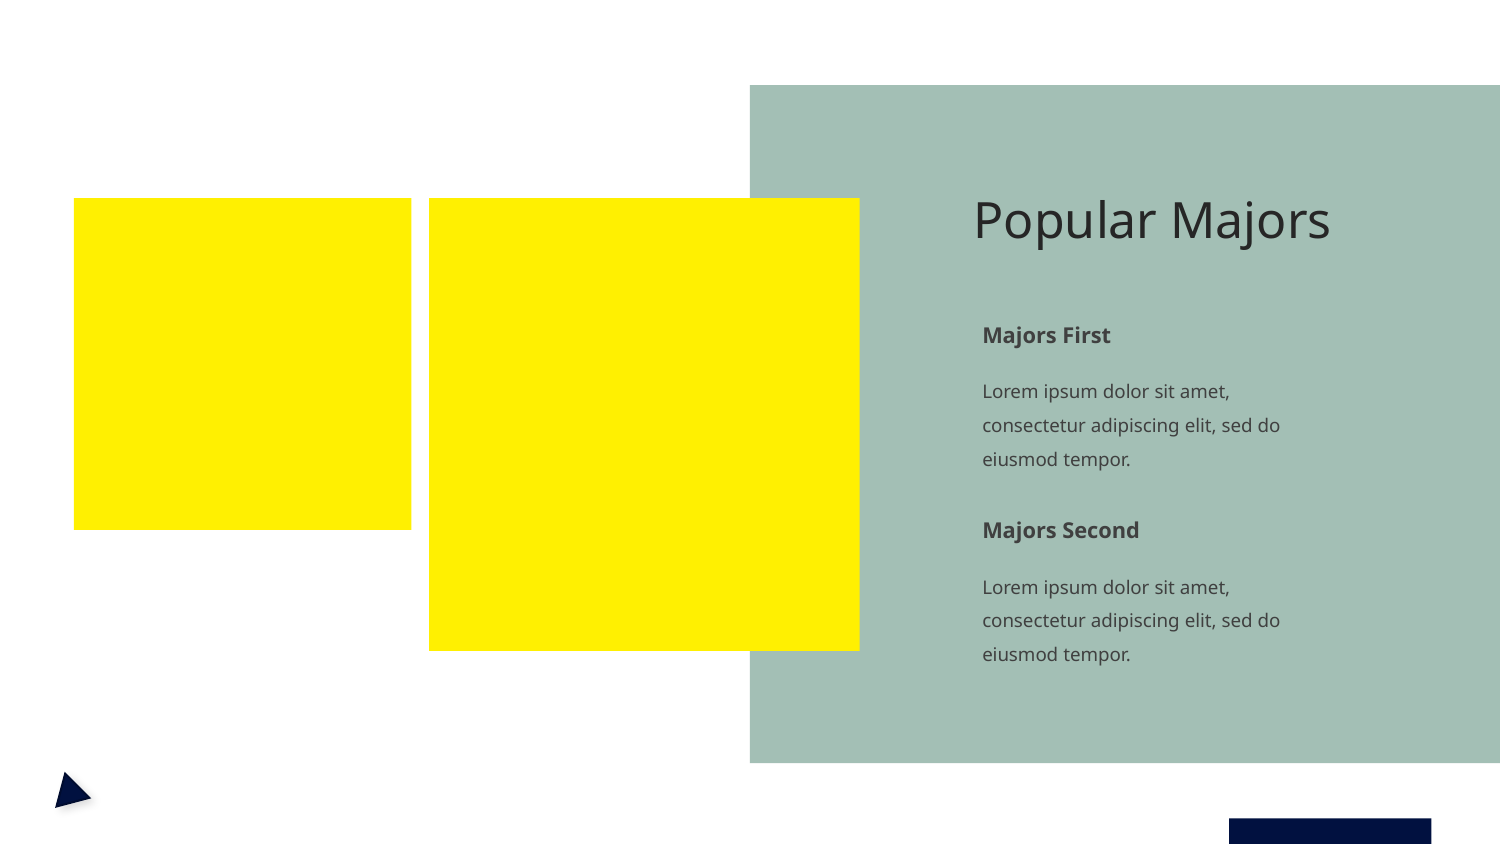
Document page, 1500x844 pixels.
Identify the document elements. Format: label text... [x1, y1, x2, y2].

text_box Majors Second [967, 496, 1322, 551]
picture [429, 197, 860, 651]
text_box Lorem ipsum dolor sit amet, consectetur adipiscing elit, sed do eiusmod tempor. [967, 361, 1322, 478]
text_box [1228, 817, 1432, 844]
text_box Lorem ipsum dolor sit amet, consectetur adipiscing elit, sed do eiusmod tempor. [967, 556, 1322, 673]
text_box [55, 771, 92, 808]
text_box Majors First [967, 300, 1322, 355]
text_box Popular Majors [958, 180, 1357, 256]
picture [73, 197, 412, 530]
